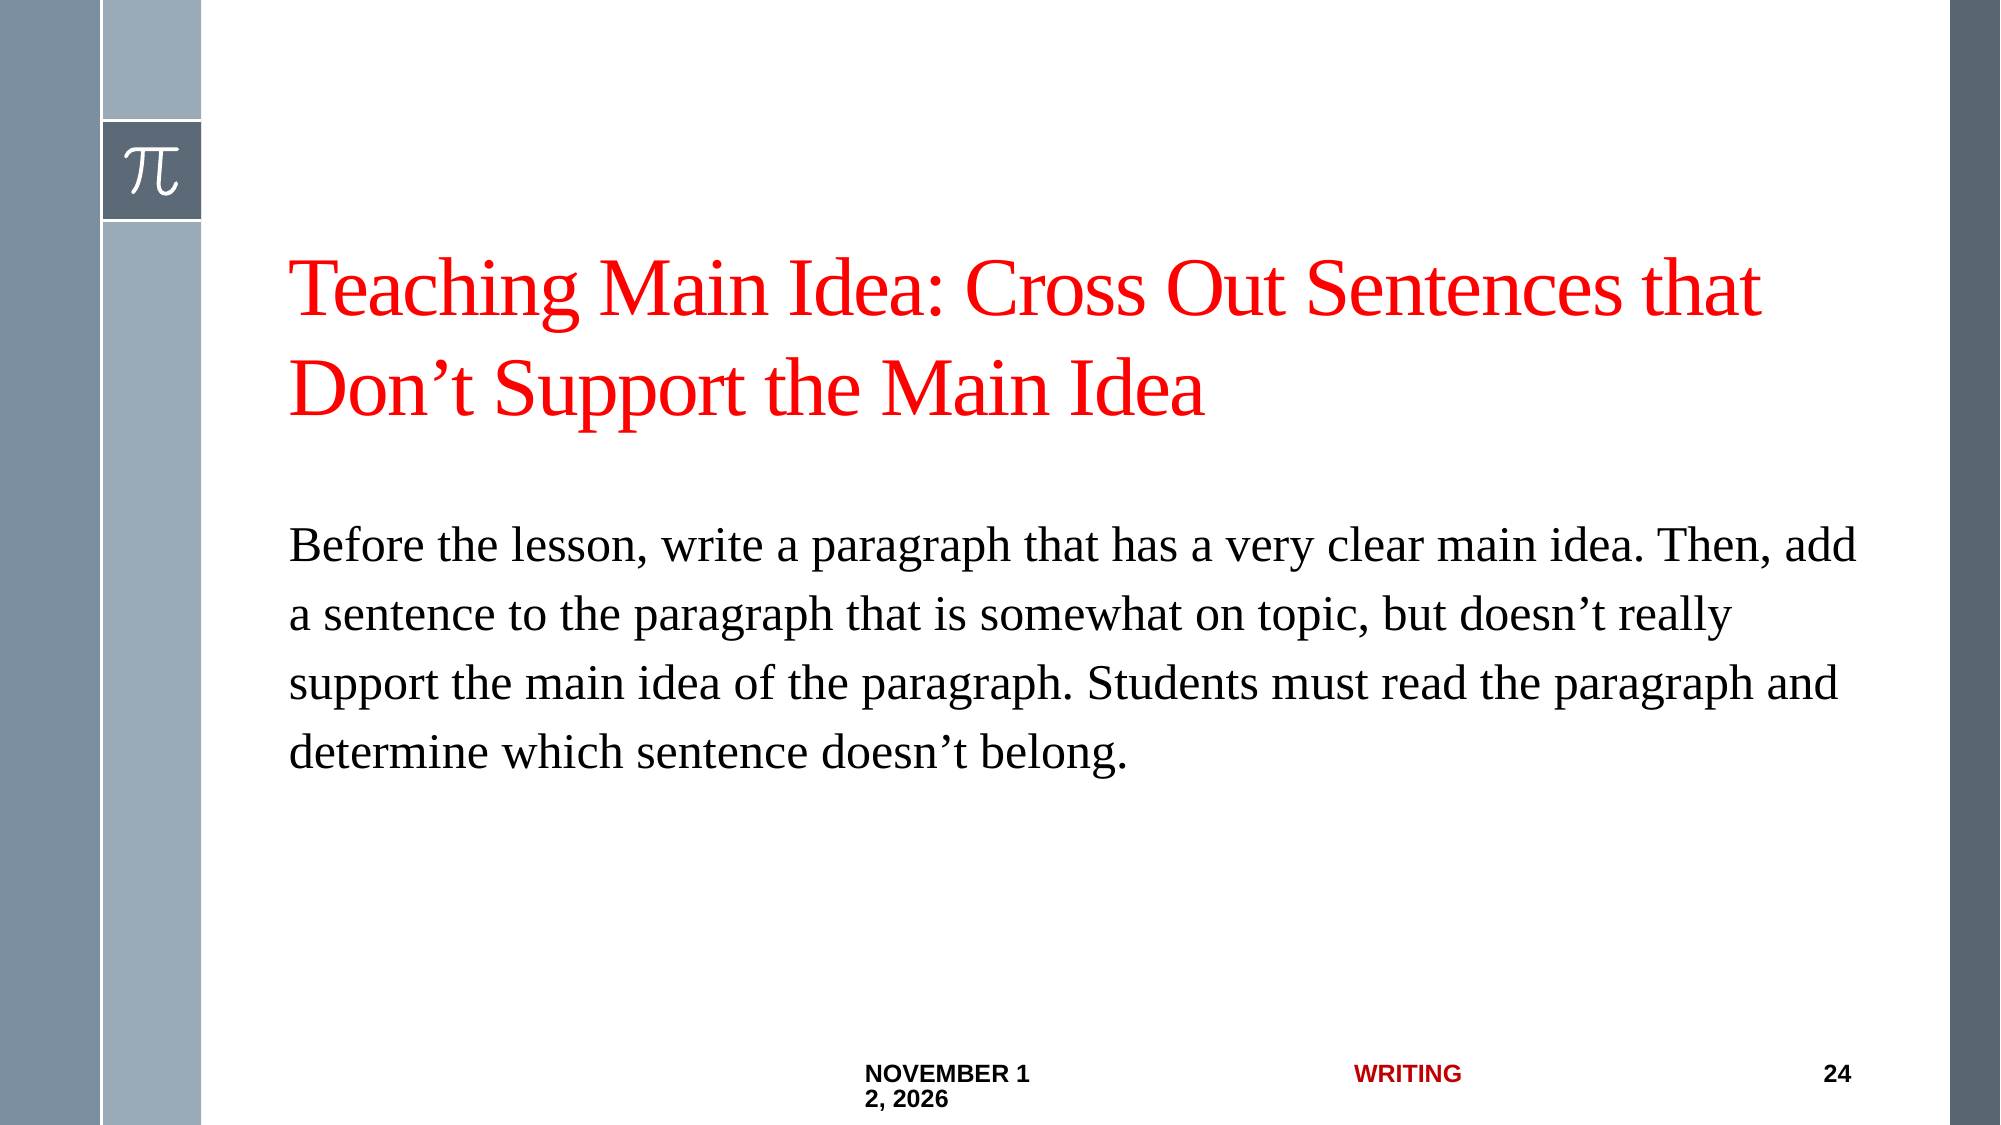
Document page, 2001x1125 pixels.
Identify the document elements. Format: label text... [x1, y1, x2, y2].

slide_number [849, 1042, 1050, 1103]
slide_number 24 [1766, 1042, 1867, 1103]
text_box Teaching Main Idea: Cross Out Sentences that Don’t Support the Main Idea Before the lesson, write a paragraph that has a very clear main idea. Then, add a sentence to the paragraph that is somewhat on topic, but doesn’t really support the main idea of the paragraph. Students must read the paragraph and determine which sentence doesn’t belong. [273, 224, 1875, 786]
footer Writing [1082, 1042, 1735, 1103]
